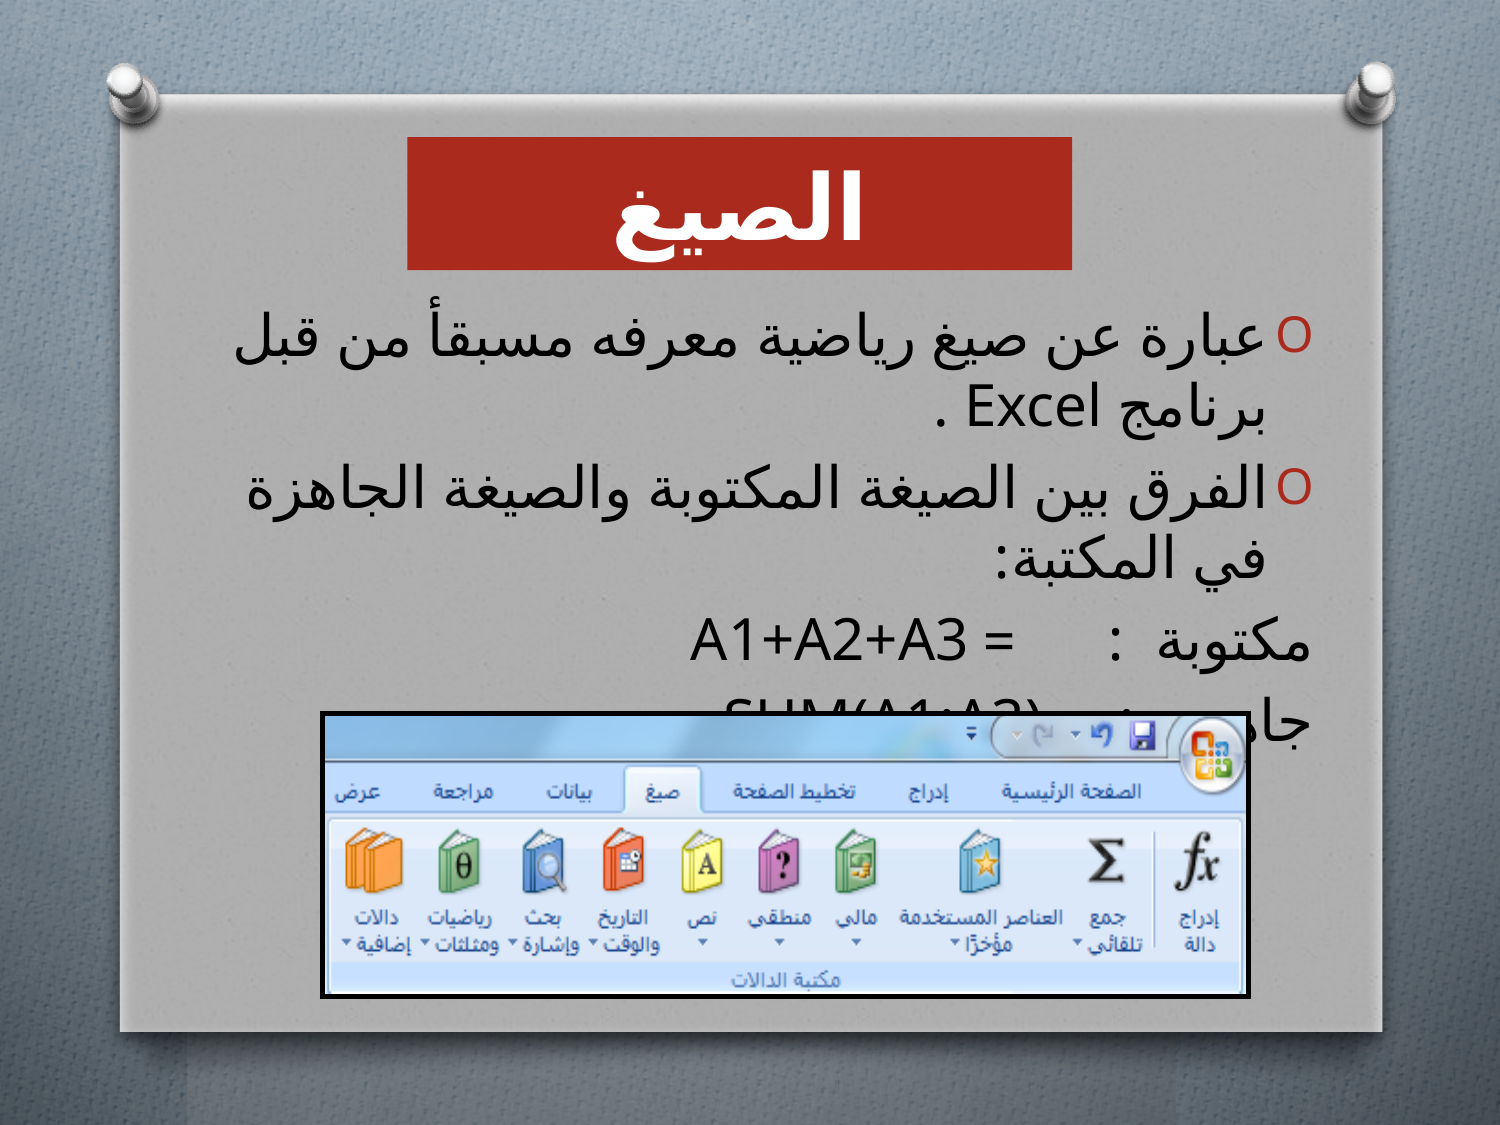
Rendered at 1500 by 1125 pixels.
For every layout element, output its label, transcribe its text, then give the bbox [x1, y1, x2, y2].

title الصيغ [407, 137, 1073, 271]
picture [75, 29, 198, 153]
picture [324, 715, 1247, 994]
picture [1317, 35, 1439, 156]
list عبارة عن صيغ رياضية معرفه مسبقأ من قبل برنامج Excel . الفرق بين الصيغة المكتوبة والصيغة الجاهزة في المكتبة: مكتوبة : = A1+A2+A3 جاهزة : SUM(A1:A3) [183, 290, 1329, 882]
